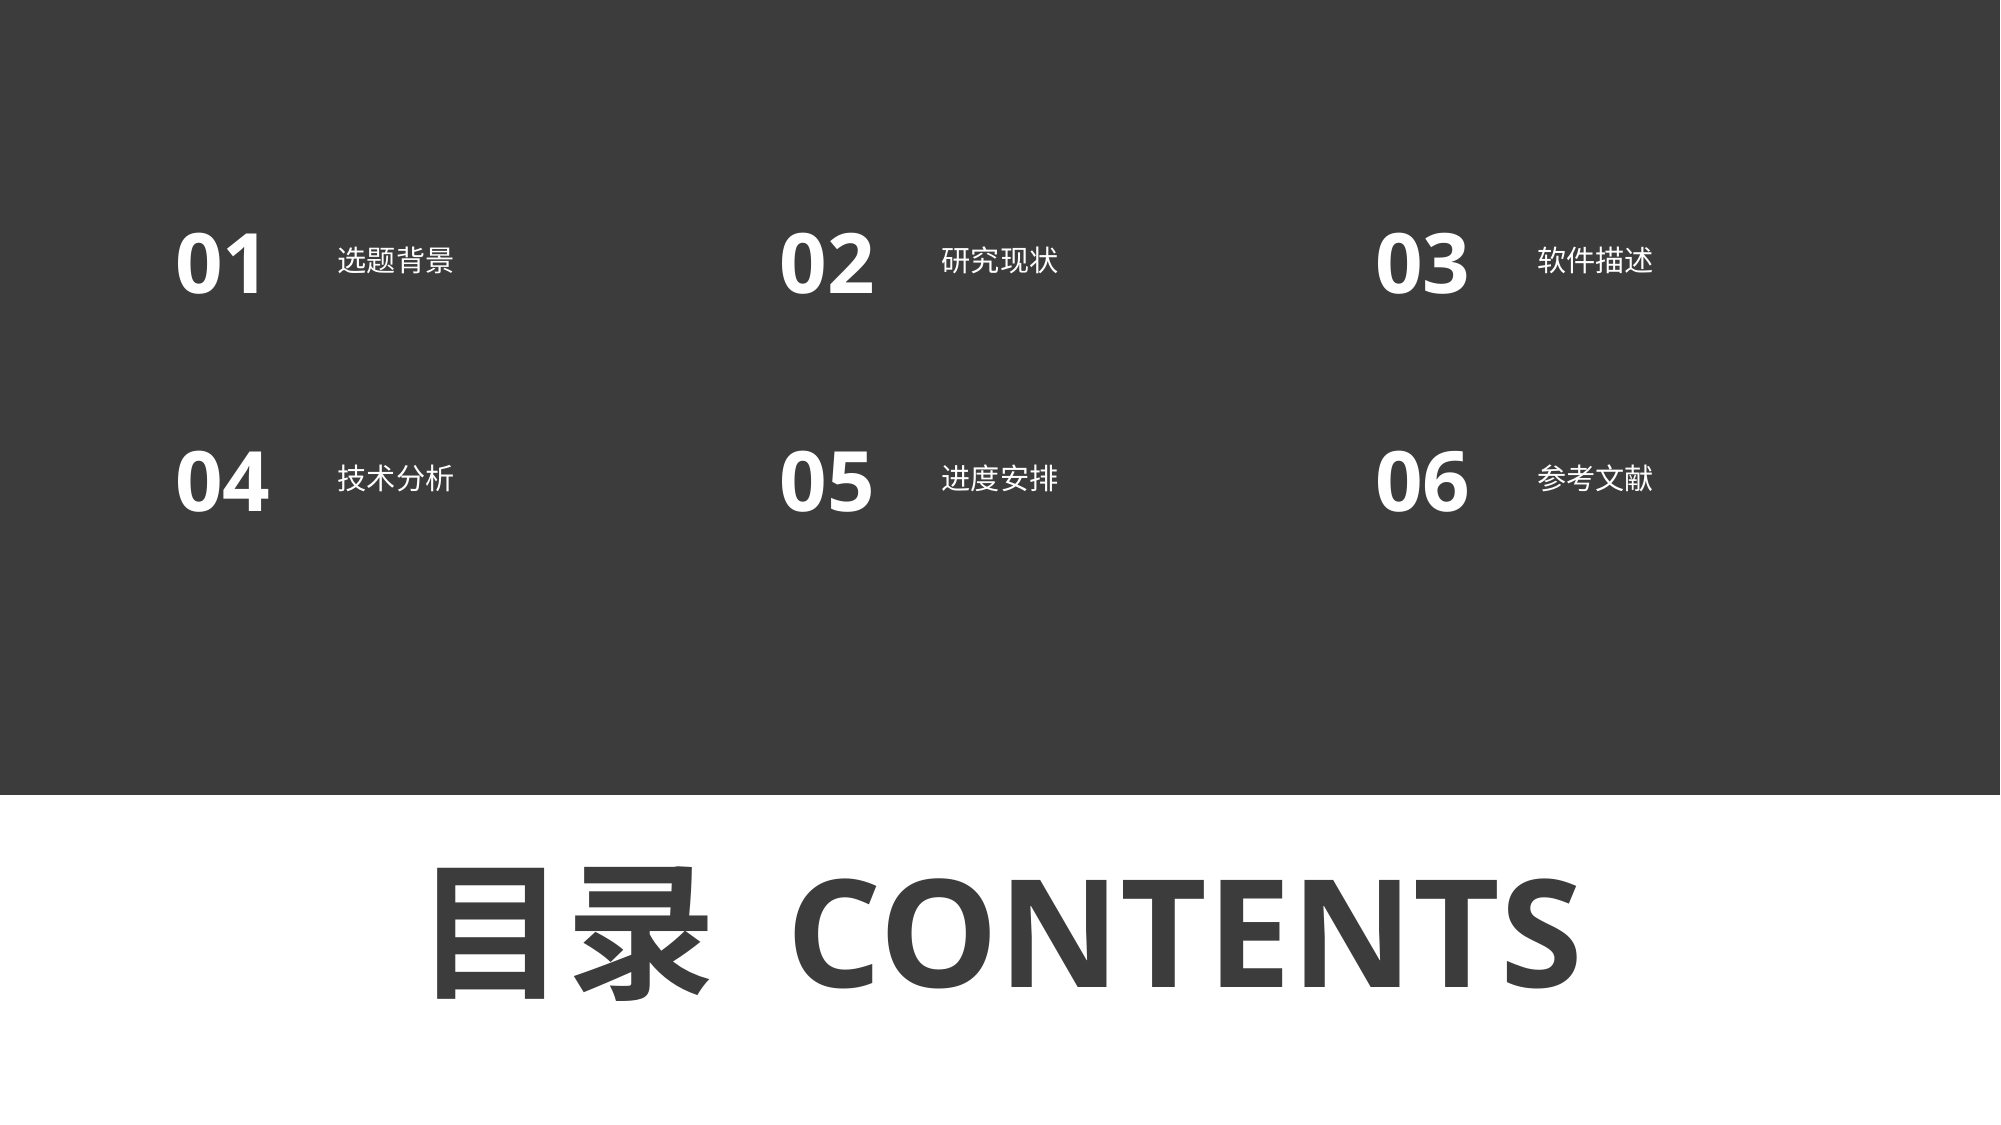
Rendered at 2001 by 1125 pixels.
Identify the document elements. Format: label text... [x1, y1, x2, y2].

list 04 [160, 431, 294, 529]
list 01 [160, 213, 294, 311]
list 06 [1360, 431, 1493, 529]
list 研究现状 [926, 234, 1234, 290]
list 05 [764, 431, 898, 529]
list 02 [764, 213, 898, 311]
list 进度安排 [926, 452, 1234, 508]
list 参考文献 [1522, 452, 1829, 508]
list 技术分析 [322, 452, 630, 508]
list 软件描述 [1522, 234, 1829, 290]
list 03 [1360, 213, 1493, 311]
list 选题背景 [322, 234, 630, 290]
list 目录 CONTENTS [377, 850, 1623, 1021]
